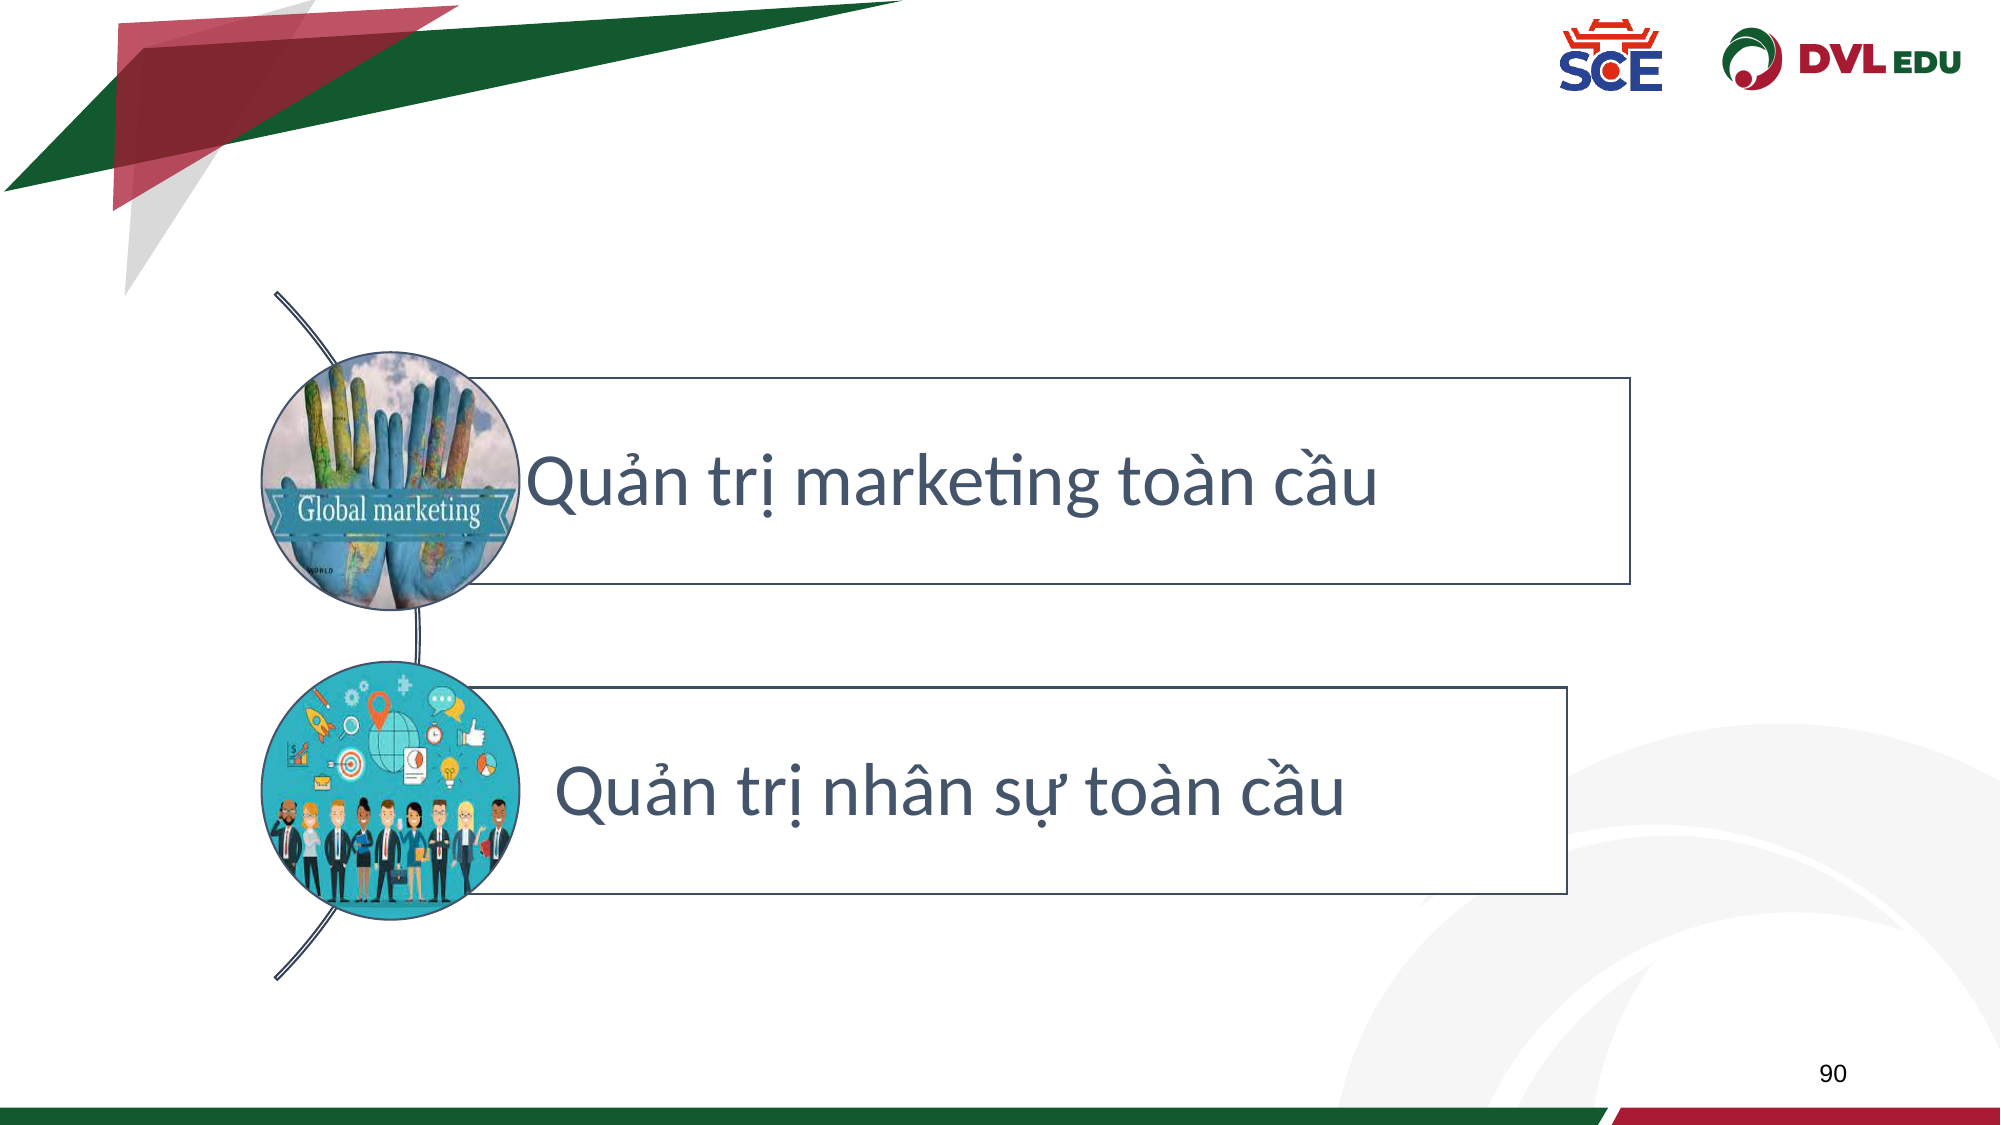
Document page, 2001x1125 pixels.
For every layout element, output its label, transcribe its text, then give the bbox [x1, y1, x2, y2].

picture [263, 715, 289, 867]
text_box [289, 274, 1603, 998]
picture [1722, 27, 1961, 91]
picture [1559, 19, 1667, 91]
picture [263, 405, 289, 557]
text_box 90 [1412, 1042, 1863, 1103]
